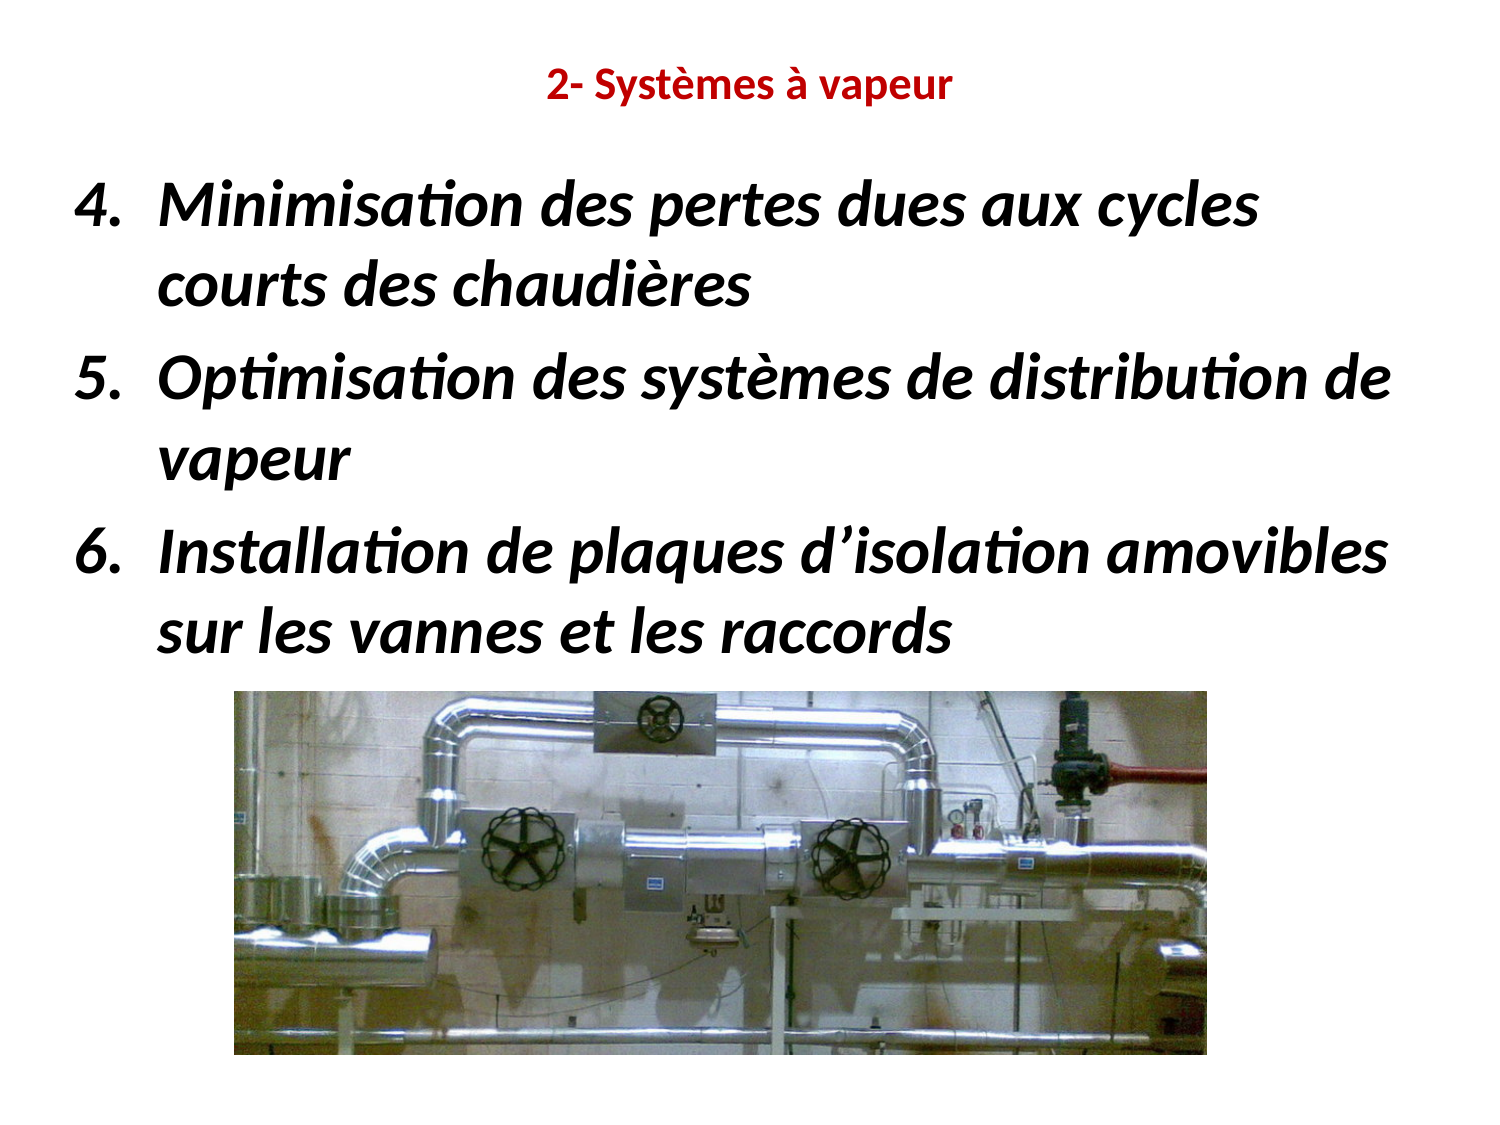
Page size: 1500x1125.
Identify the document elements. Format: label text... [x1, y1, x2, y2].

list Minimisation des pertes dues aux cycles courts des chaudières Optimisation des systèmes de distribution de vapeur Installation de plaques d’isolation amovibles sur les vannes et les raccords [58, 152, 1418, 895]
title 2- Systèmes à vapeur [75, 45, 1425, 118]
picture [234, 691, 1208, 1055]
